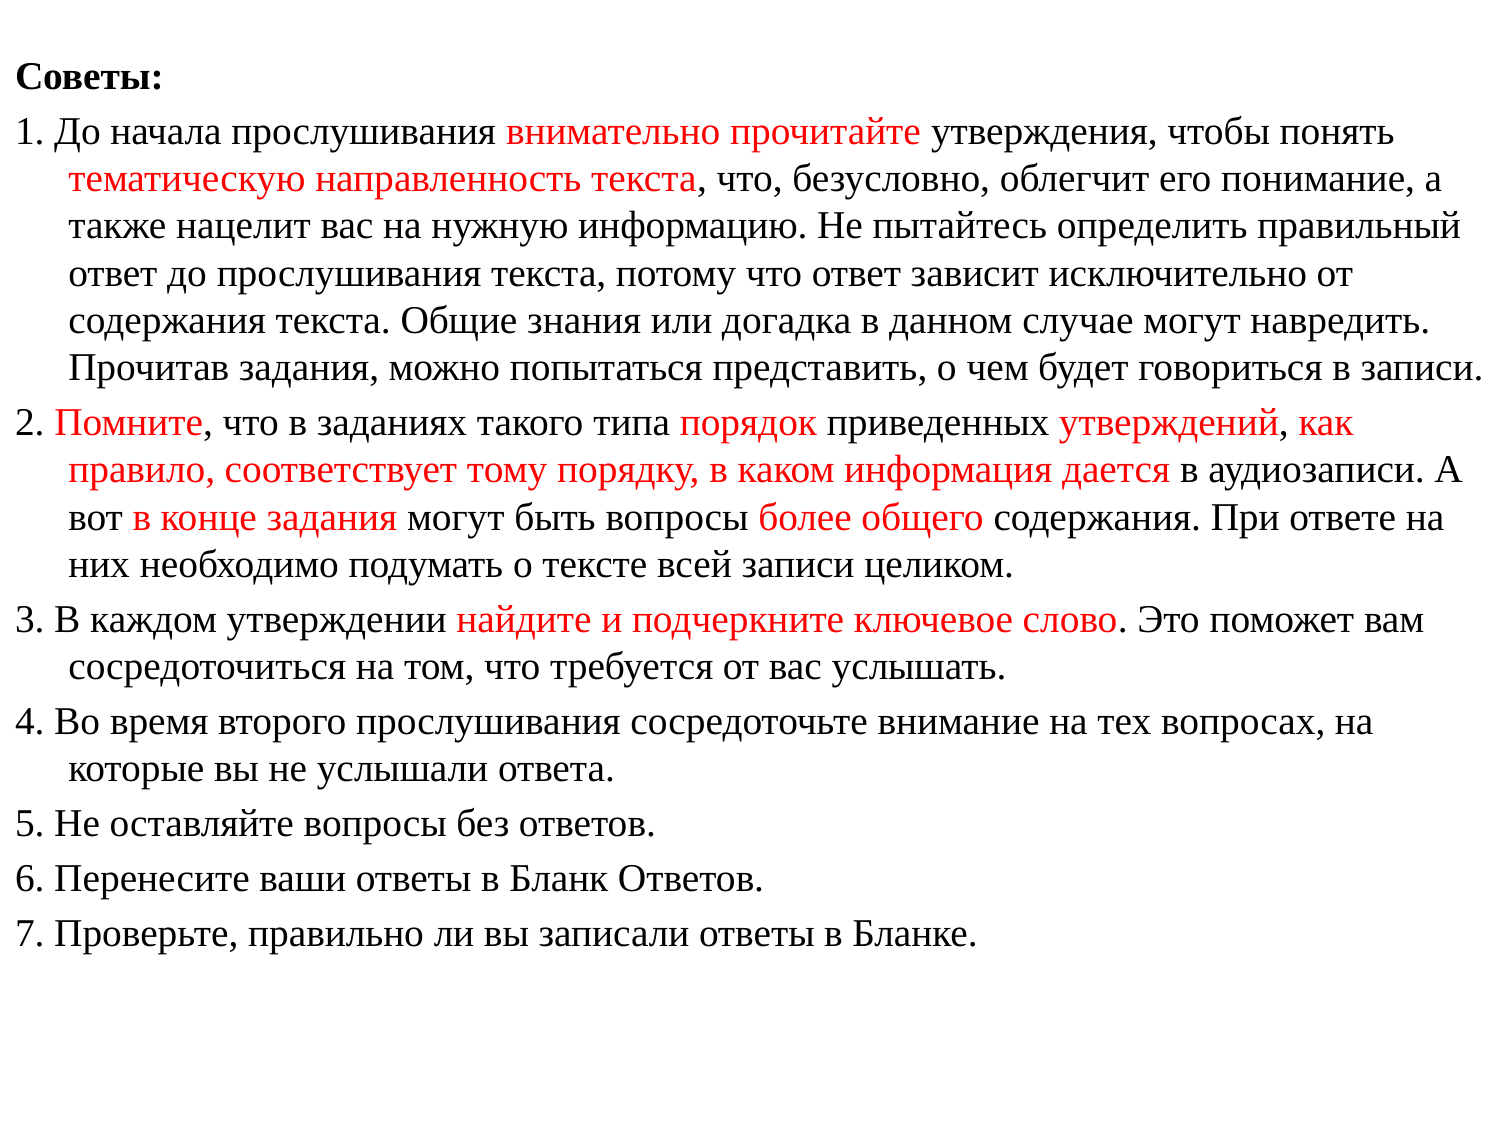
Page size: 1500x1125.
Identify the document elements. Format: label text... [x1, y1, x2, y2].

list Советы: 1. До начала прослушивания внимательно прочитайте утверждения, чтобы понять тематическую направленность текста, что, безусловно, облегчит его понимание, а также нацелит вас на нужную информацию. Не пытайтесь определить правильный ответ до прослушивания текста, потому что ответ зависит исключительно от содержания текста. Общие знания или догадка в данном случае могут навредить. Прочитав задания, можно попытаться представить, о чем будет говориться в записи. 2. Помните, что в заданиях такого типа порядок приведенных утверждений, как правило, соответствует тому порядку, в каком информация дается в аудиозаписи. А вот в конце задания могут быть вопросы более общего содержания. При ответе на них необходимо подумать о тексте всей записи целиком. 3. В каждом утверждении найдите и подчеркните ключевое слово. Это поможет вам сосредоточиться на том, что требуется от вас услышать. 4. Во время второго прослушивания сосредоточьте внимание на тех вопросах, на которые вы не услышали ответа. 5. Не оставляйте вопросы без ответов. 6. Перенесите ваши ответы в Бланк Ответов. 7. Проверьте, правильно ли вы записали ответы в Бланке. [0, 42, 1500, 1005]
